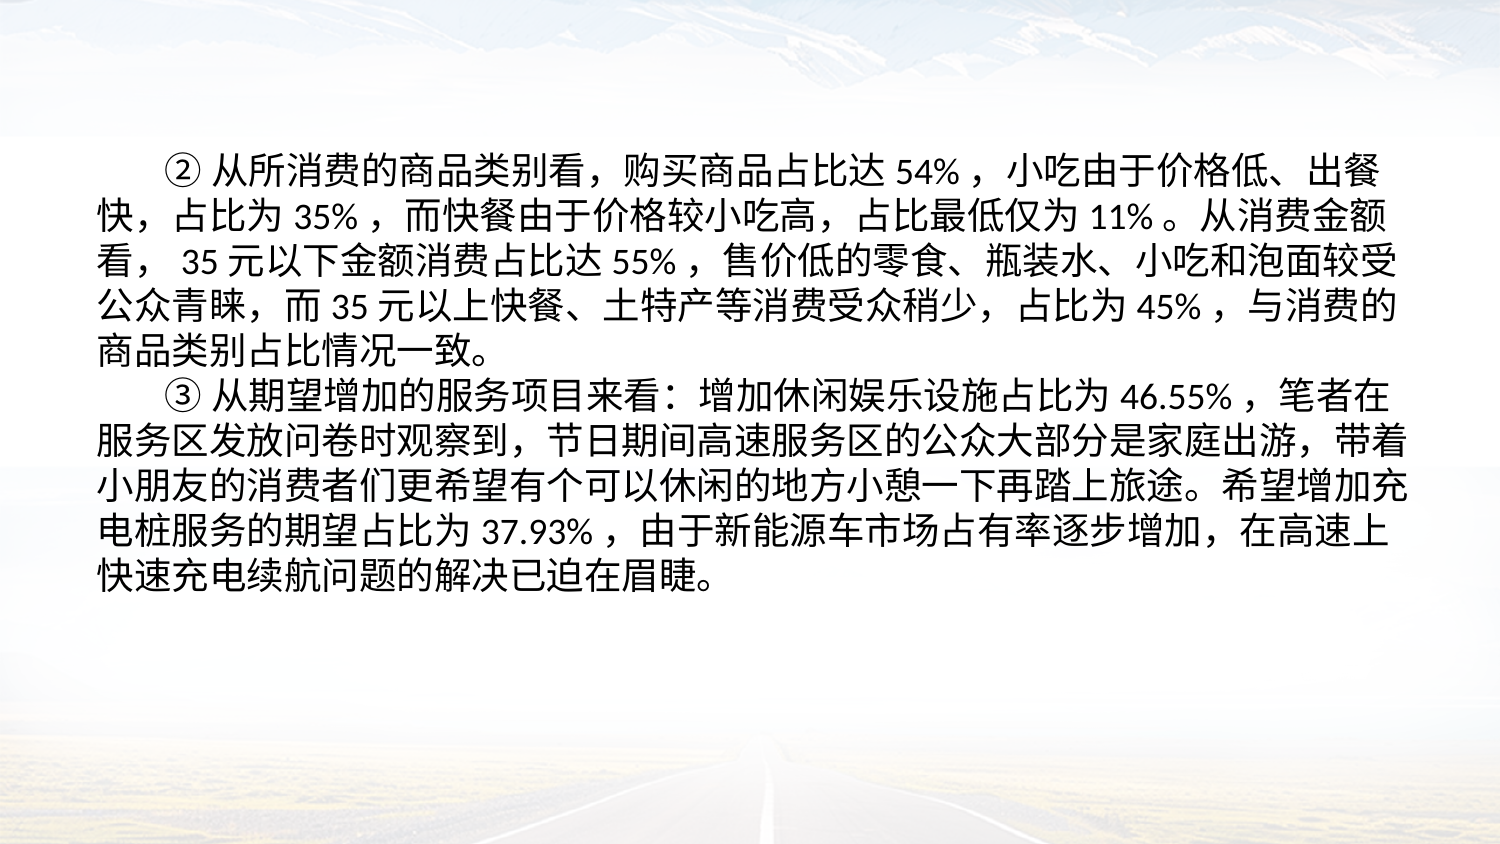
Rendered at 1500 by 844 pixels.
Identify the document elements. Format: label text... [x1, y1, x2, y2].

text_box ②从所消费的商品类别看，购买商品占比达54%，小吃由于价格低、出餐快，占比为35%，而快餐由于价格较小吃高，占比最低仅为11%。从消费金额看，35元以下金额消费占比达55%，售价低的零食、瓶装水、小吃和泡面较受公众青睐，而35元以上快餐、土特产等消费受众稍少，占比为45%，与消费的商品类别占比情况一致。 ③从期望增加的服务项目来看：增加休闲娱乐设施占比为46.55%，笔者在服务区发放问卷时观察到，节日期间高速服务区的公众大部分是家庭出游，带着小朋友的消费者们更希望有个可以休闲的地方小憩一下再踏上旅途。希望增加充电桩服务的期望占比为37.93%，由于新能源车市场占有率逐步增加，在高速上快速充电续航问题的解决已迫在眉睫。 [82, 139, 1425, 672]
picture [0, 0, 1500, 844]
